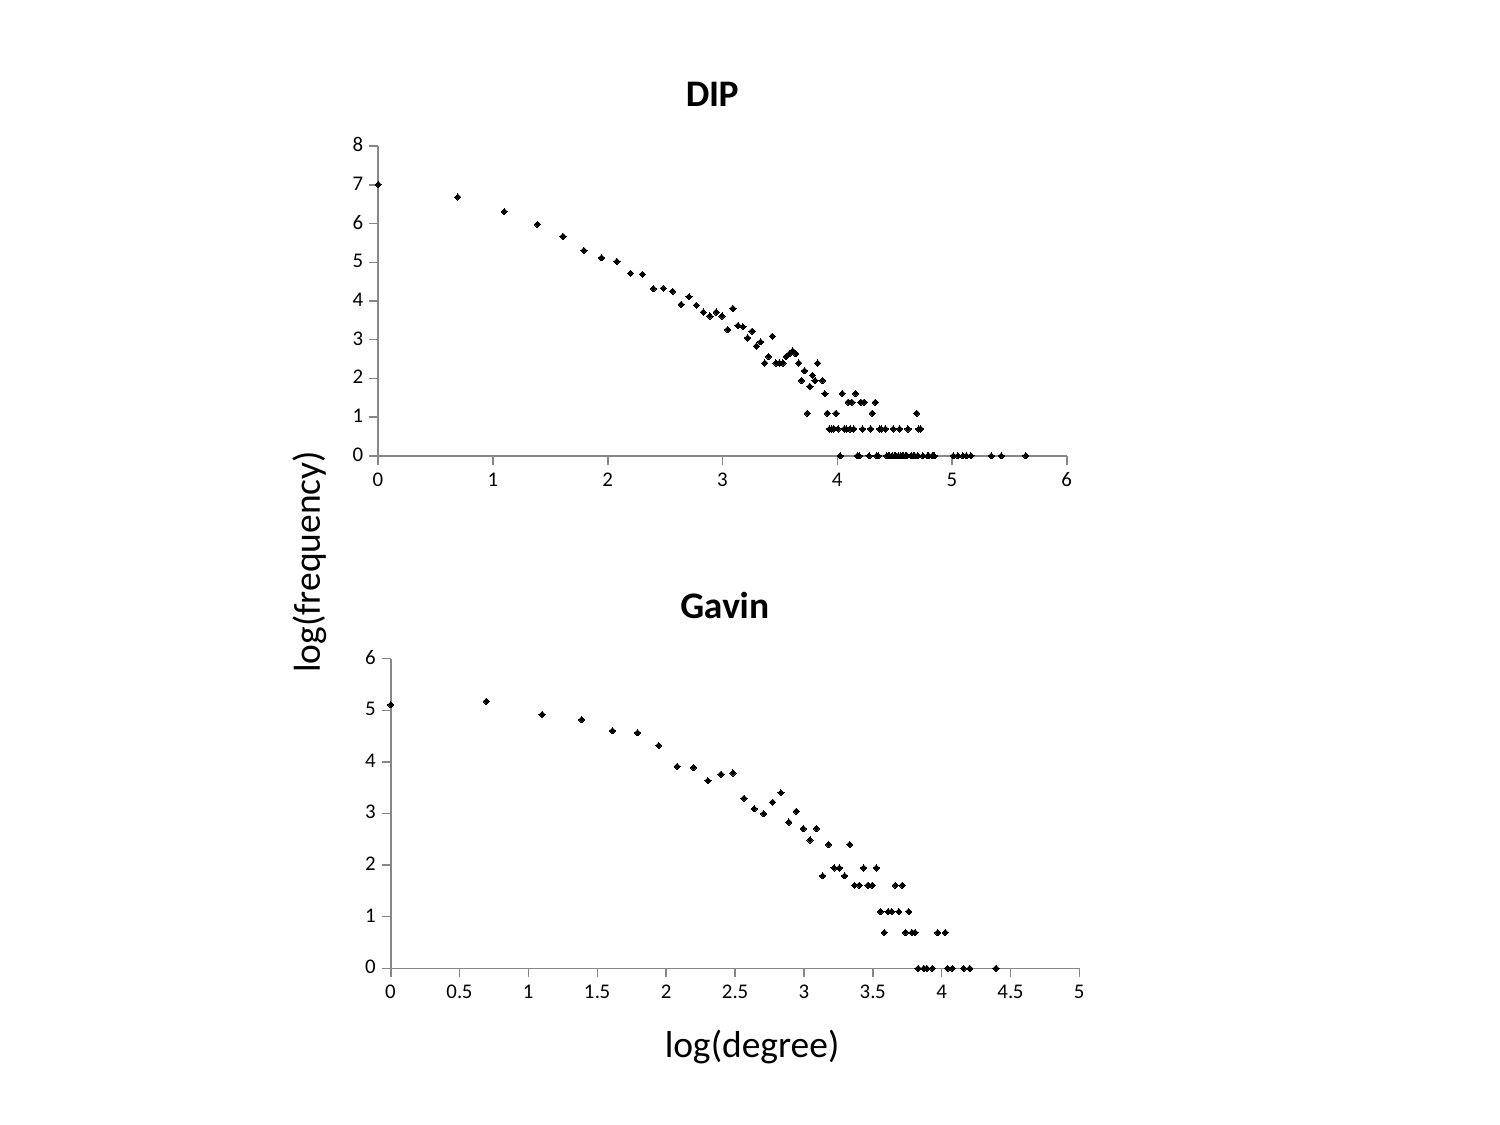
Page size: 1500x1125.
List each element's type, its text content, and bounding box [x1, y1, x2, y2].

chart [337, 49, 1088, 501]
chart [349, 562, 1101, 1013]
text_box log(degree) [649, 1022, 963, 1073]
text_box log(frequency) [274, 375, 335, 688]
